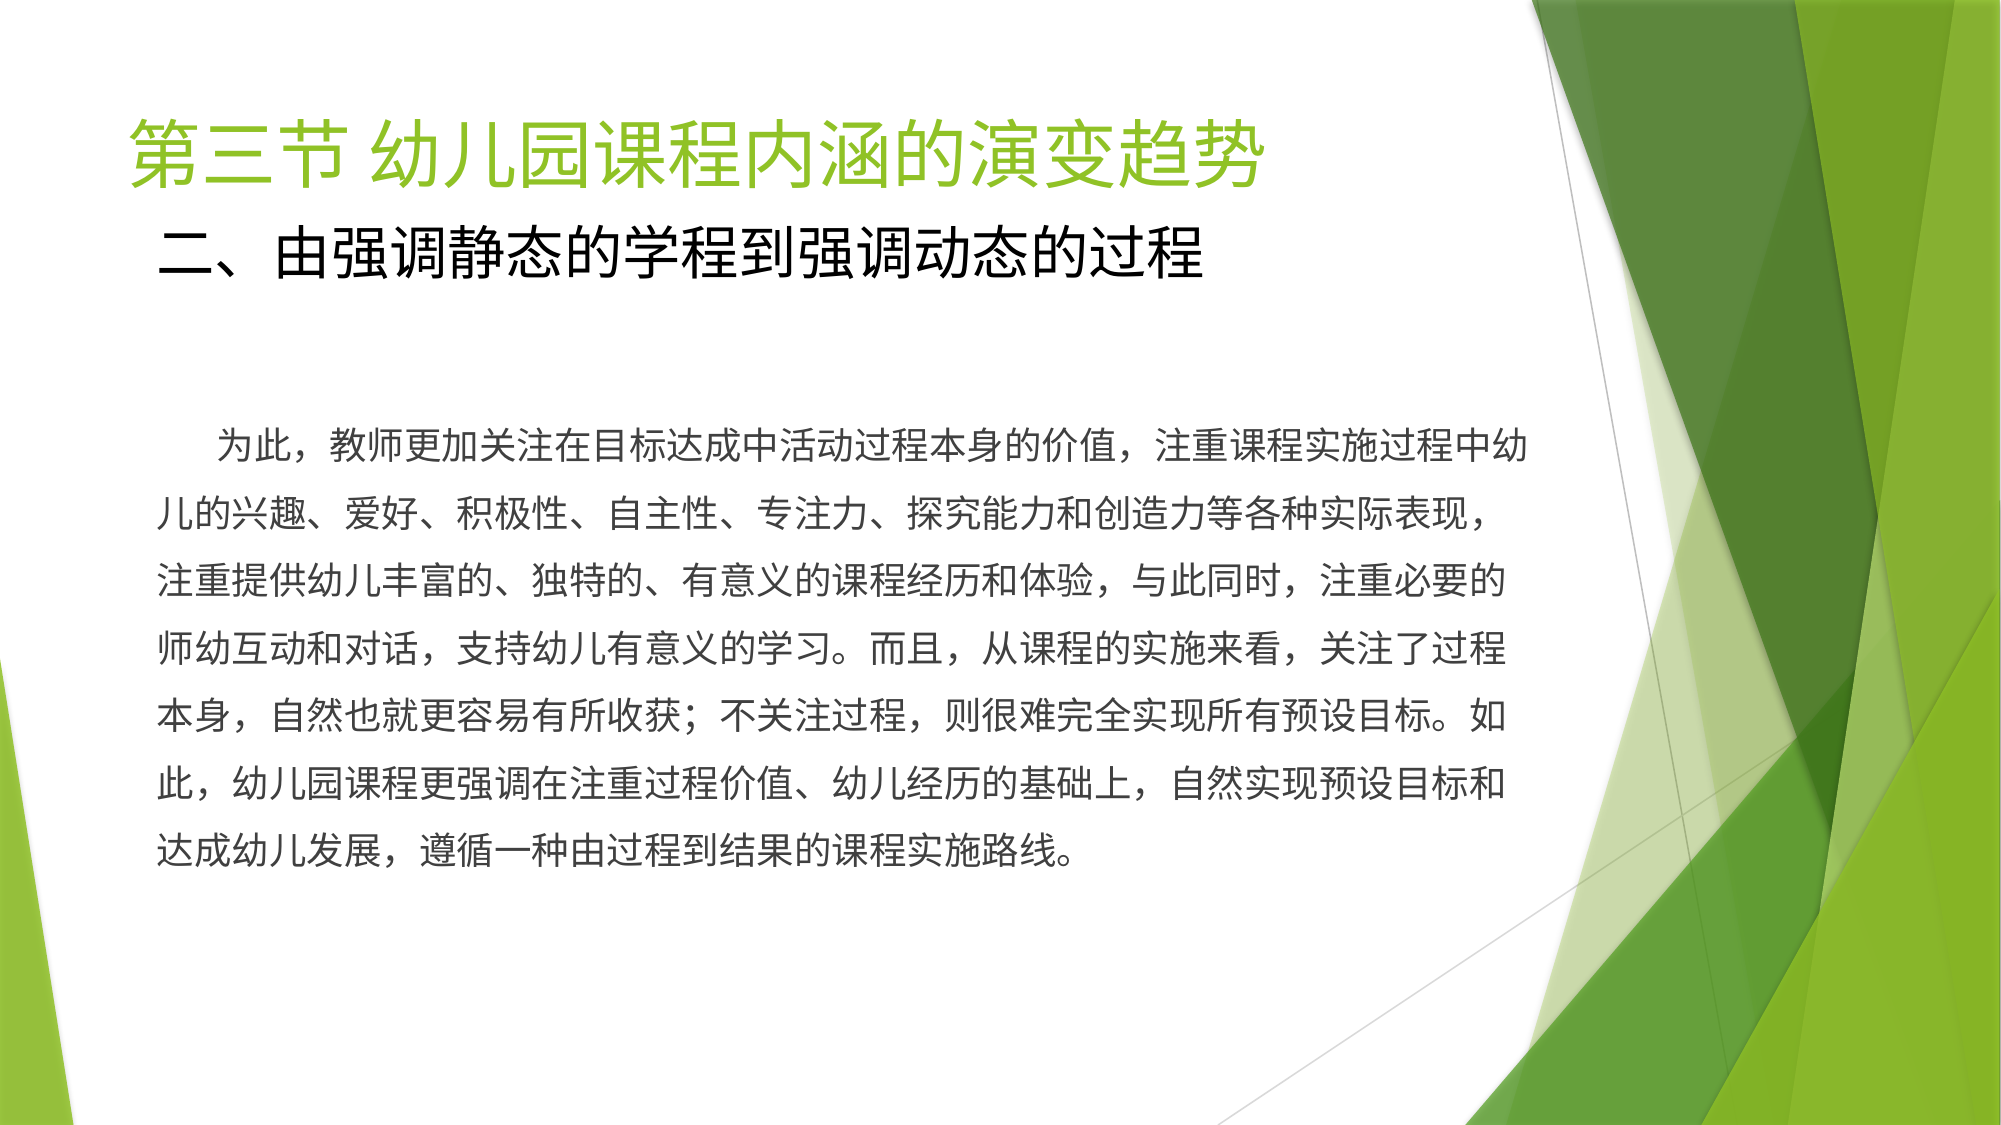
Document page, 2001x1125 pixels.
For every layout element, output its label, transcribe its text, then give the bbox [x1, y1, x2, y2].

text_box 为此，教师更加关注在目标达成中活动过程本身的价值，注重课程实施过程中幼儿的兴趣、爱好、积极性、自主性、专注力、探究能力和创造力等各种实际表现，注重提供幼儿丰富的、独特的、有意义的课程经历和体验，与此同时，注重必要的师幼互动和对话，支持幼儿有意义的学习。而且，从课程的实施来看，关注了过程本身，自然也就更容易有所收获；不关注过程，则很难完全实现所有预设目标。如此，幼儿园课程更强调在注重过程价值、幼儿经历的基础上，自然实现预设目标和达成幼儿发展，遵循一种由过程到结果的课程实施路线。 [141, 392, 1552, 907]
text_box 二、由强调静态的学程到强调动态的过程 [141, 208, 1479, 294]
title 第三节 幼儿园课程内涵的演变趋势 [111, 99, 1522, 317]
